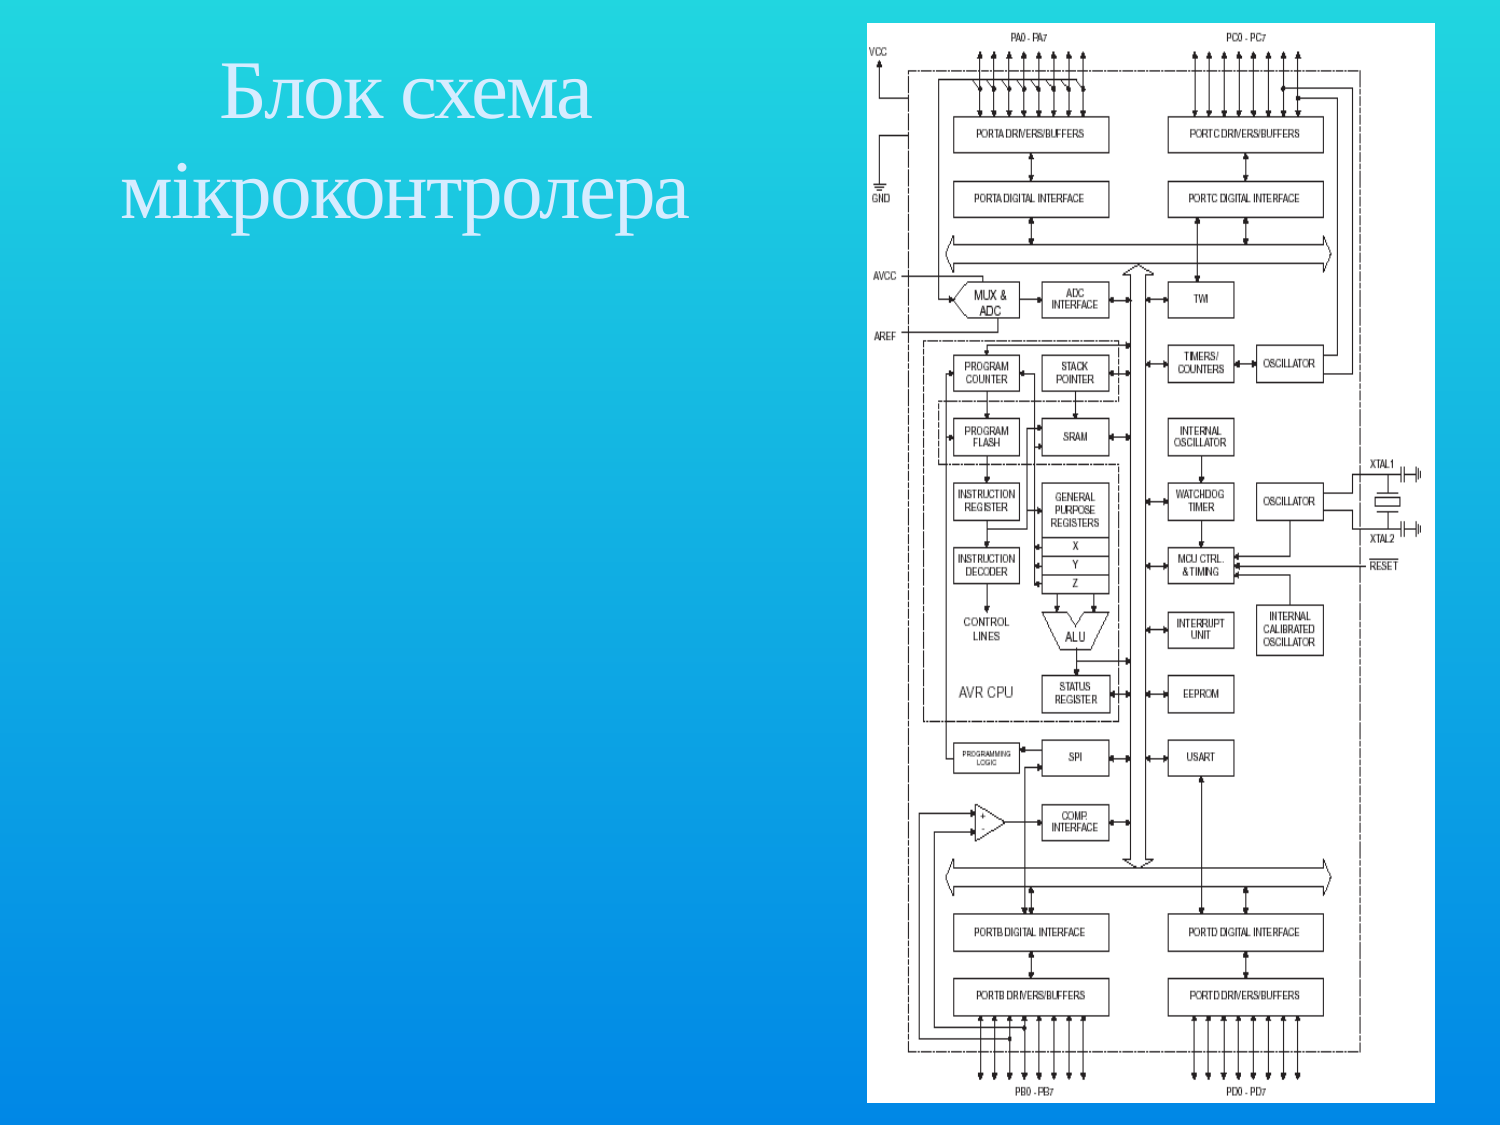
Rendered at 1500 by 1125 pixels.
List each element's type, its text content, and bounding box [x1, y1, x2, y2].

picture [866, 22, 1435, 1103]
title Блок схема мікроконтролера [45, 27, 767, 251]
